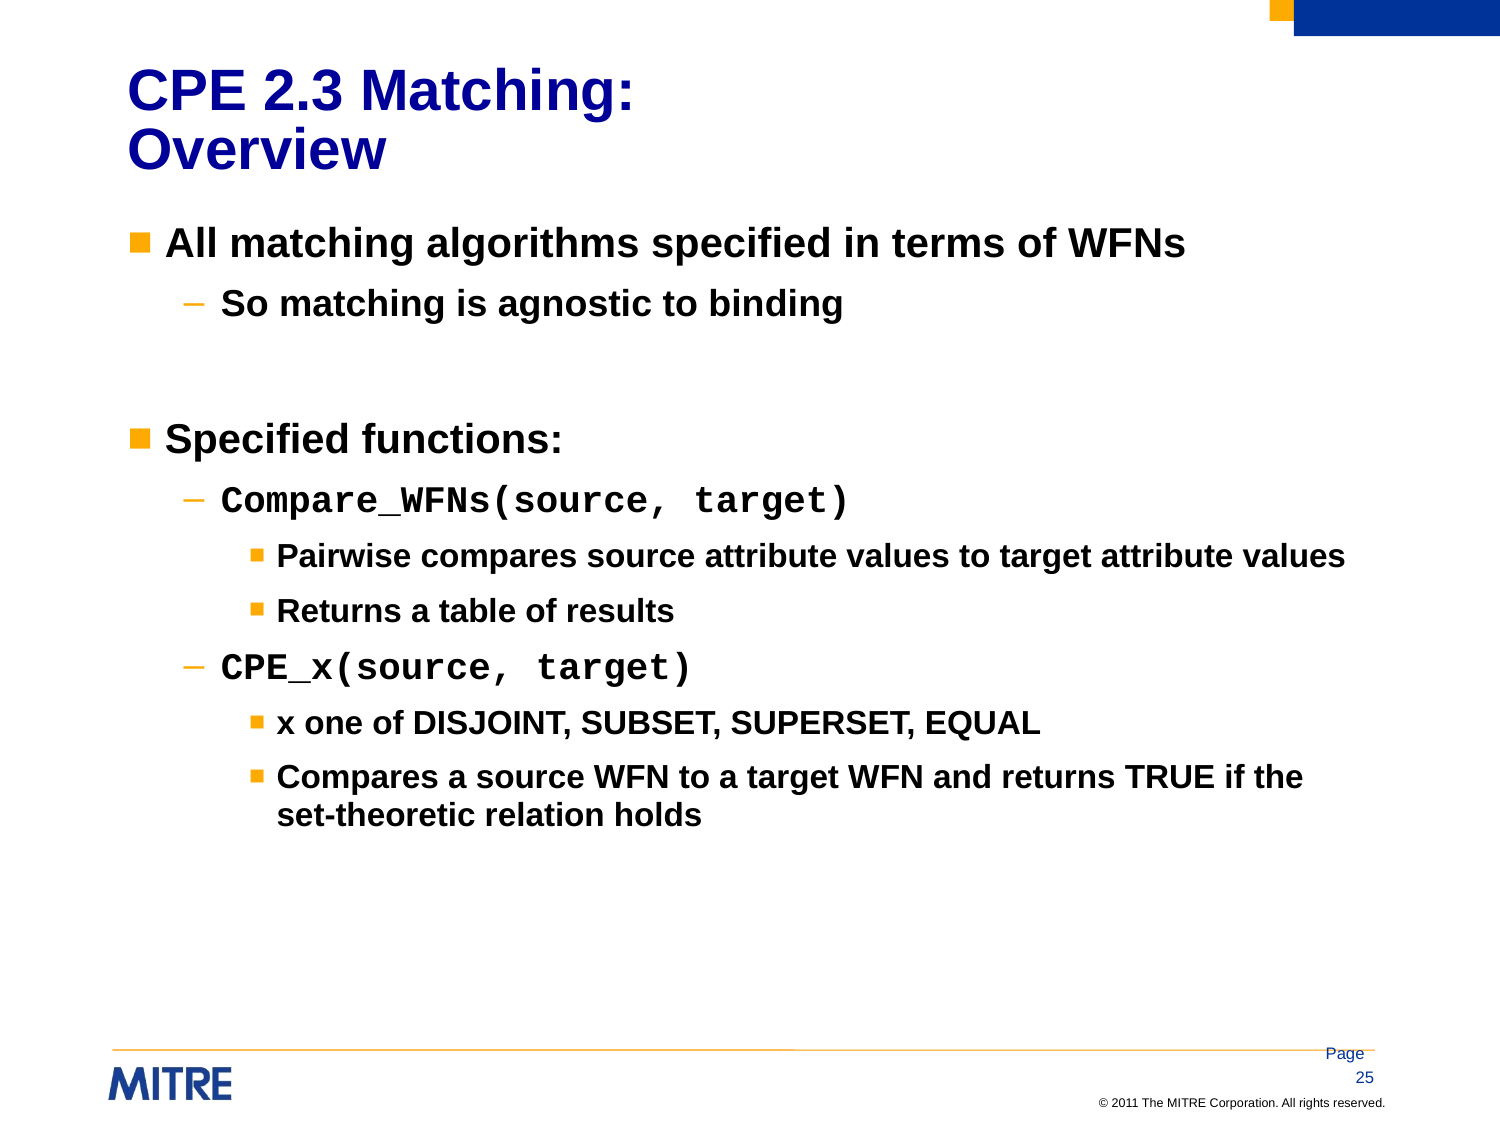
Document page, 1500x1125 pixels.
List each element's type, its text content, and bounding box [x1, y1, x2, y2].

picture [103, 1064, 236, 1106]
title CPE 2.3 Matching: Overview [112, 45, 1375, 200]
slide_number Page 25 [1301, 1049, 1390, 1076]
list All matching algorithms specified in terms of WFNs So matching is agnostic to binding Specified functions: Compare_WFNs(source, target) Pairwise compares source attribute values to target attribute values Returns a table of results CPE_x(source, target) x one of DISJOINT, SUBSET, SUPERSET, EQUAL Compares a source WFN to a target WFN and returns TRUE if the set-theoretic relation holds [112, 212, 1376, 1015]
